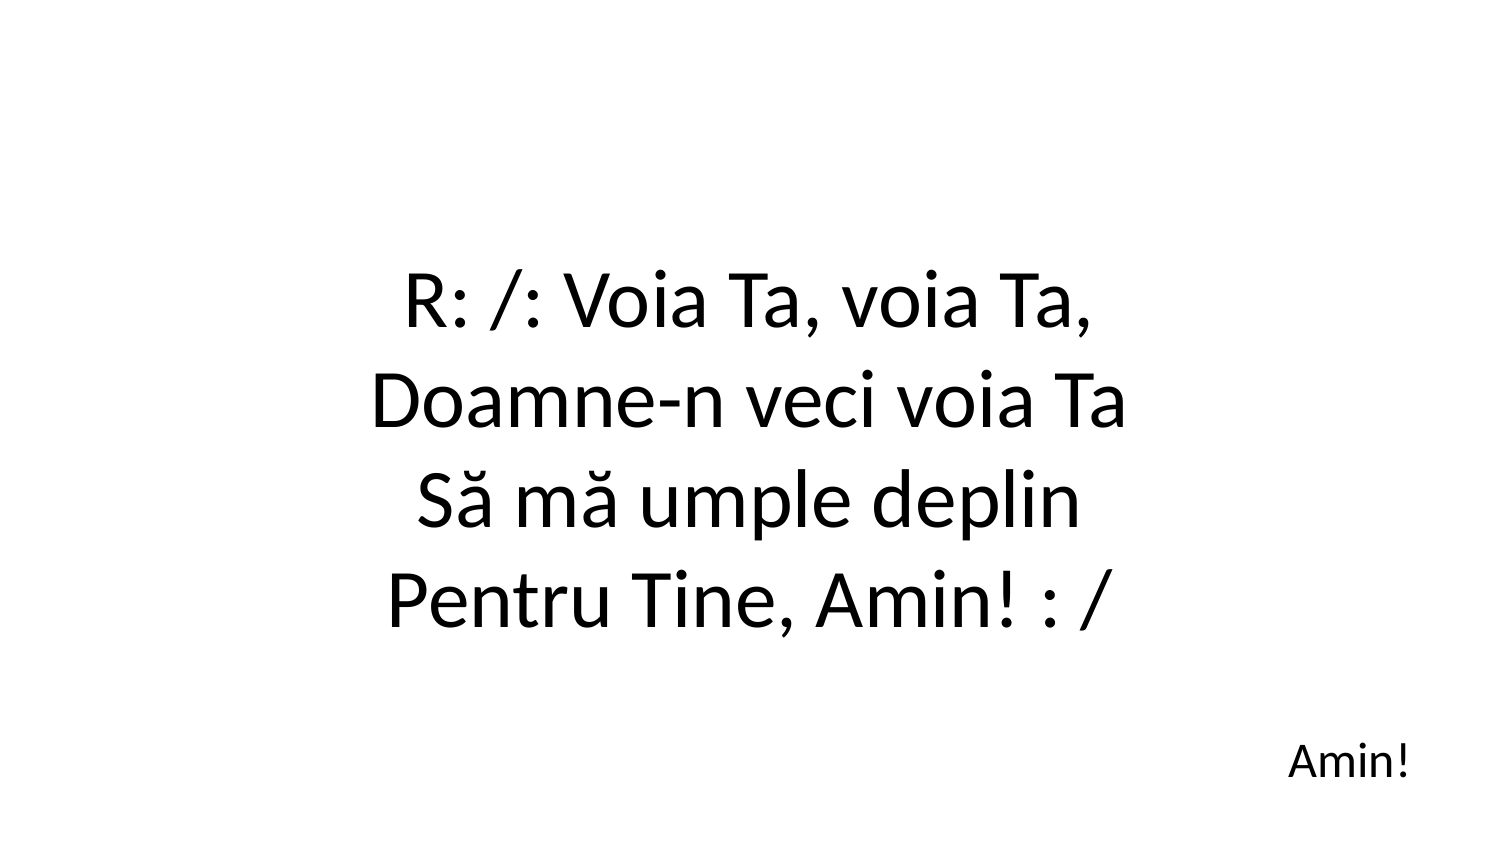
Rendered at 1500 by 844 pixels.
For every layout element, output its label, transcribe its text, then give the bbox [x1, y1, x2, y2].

text_box R: /: Voia Ta, voia Ta, Doamne-n veci voia Ta Să mă umple deplin Pentru Tine, Amin! : / [355, 192, 1145, 652]
text_box Amin! [1273, 674, 1427, 795]
